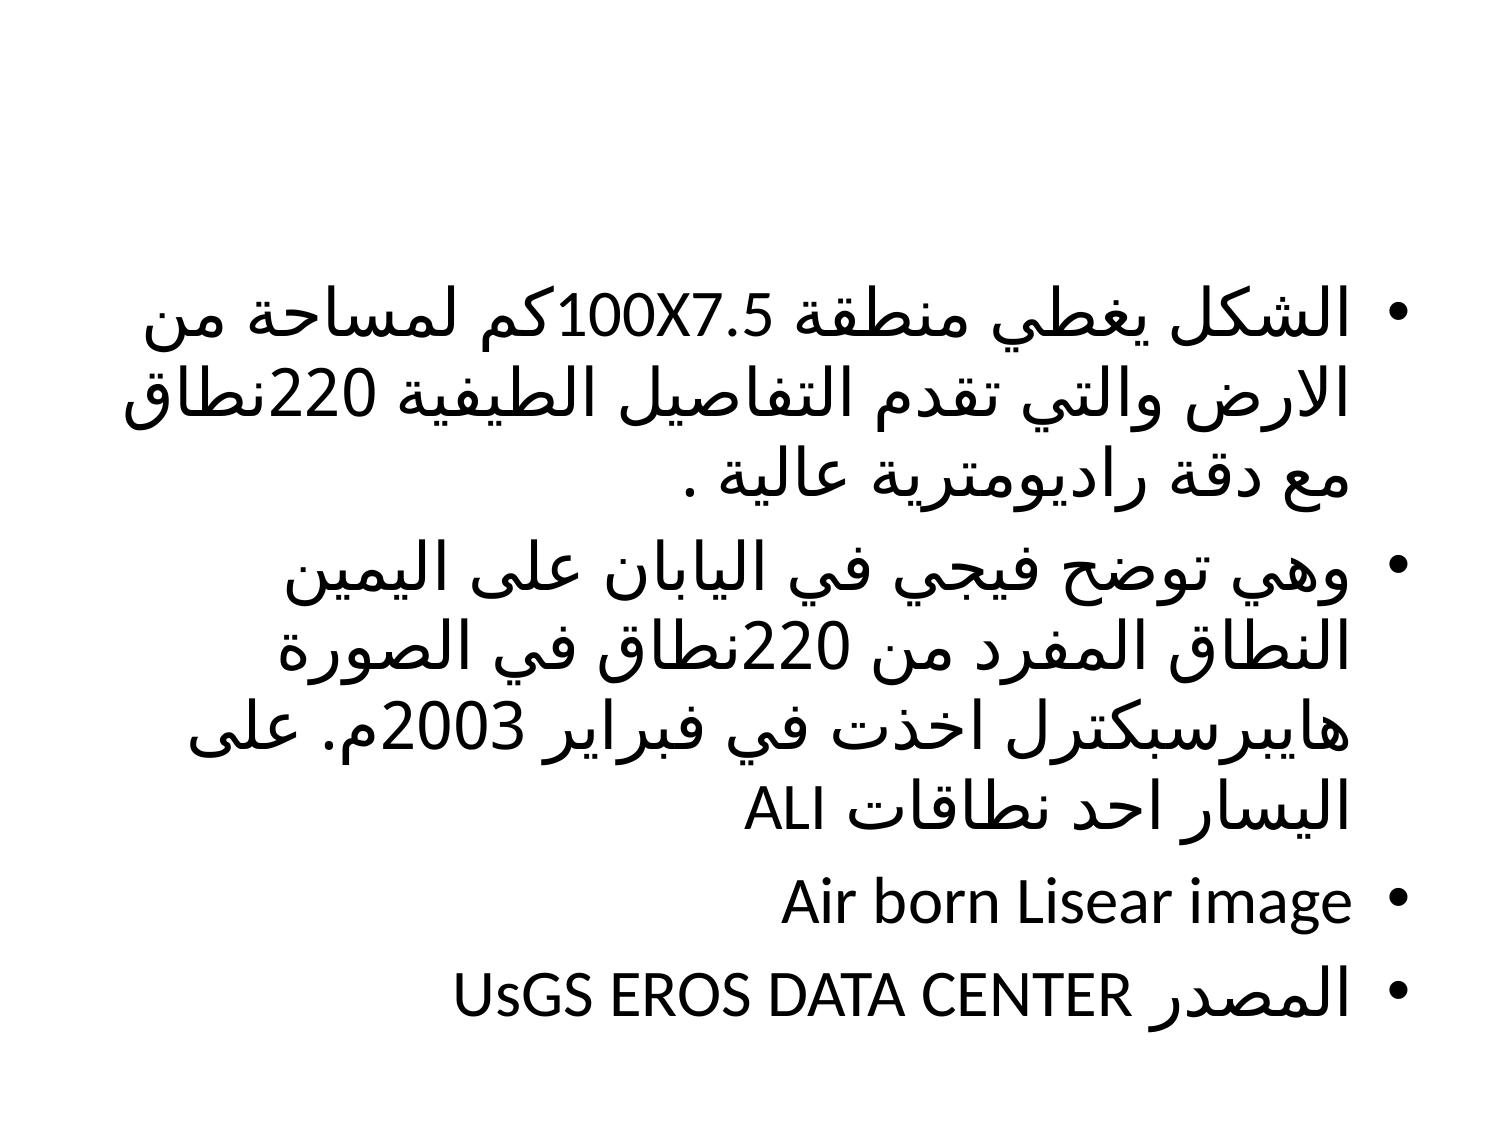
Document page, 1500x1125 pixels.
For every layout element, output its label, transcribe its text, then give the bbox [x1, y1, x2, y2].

list الشكل يغطي منطقة 100X7.5كم لمساحة من الارض والتي تقدم التفاصيل الطيفية 220نطاق مع دقة راديومترية عالية . وهي توضح فيجي في اليابان على اليمين النطاق المفرد من 220نطاق في الصورة هايبرسبكترل اخذت في فبراير 2003م. على اليسار احد نطاقات ALI Air born Lisear image المصدر UsGS EROS DATA CENTER [75, 262, 1425, 1005]
